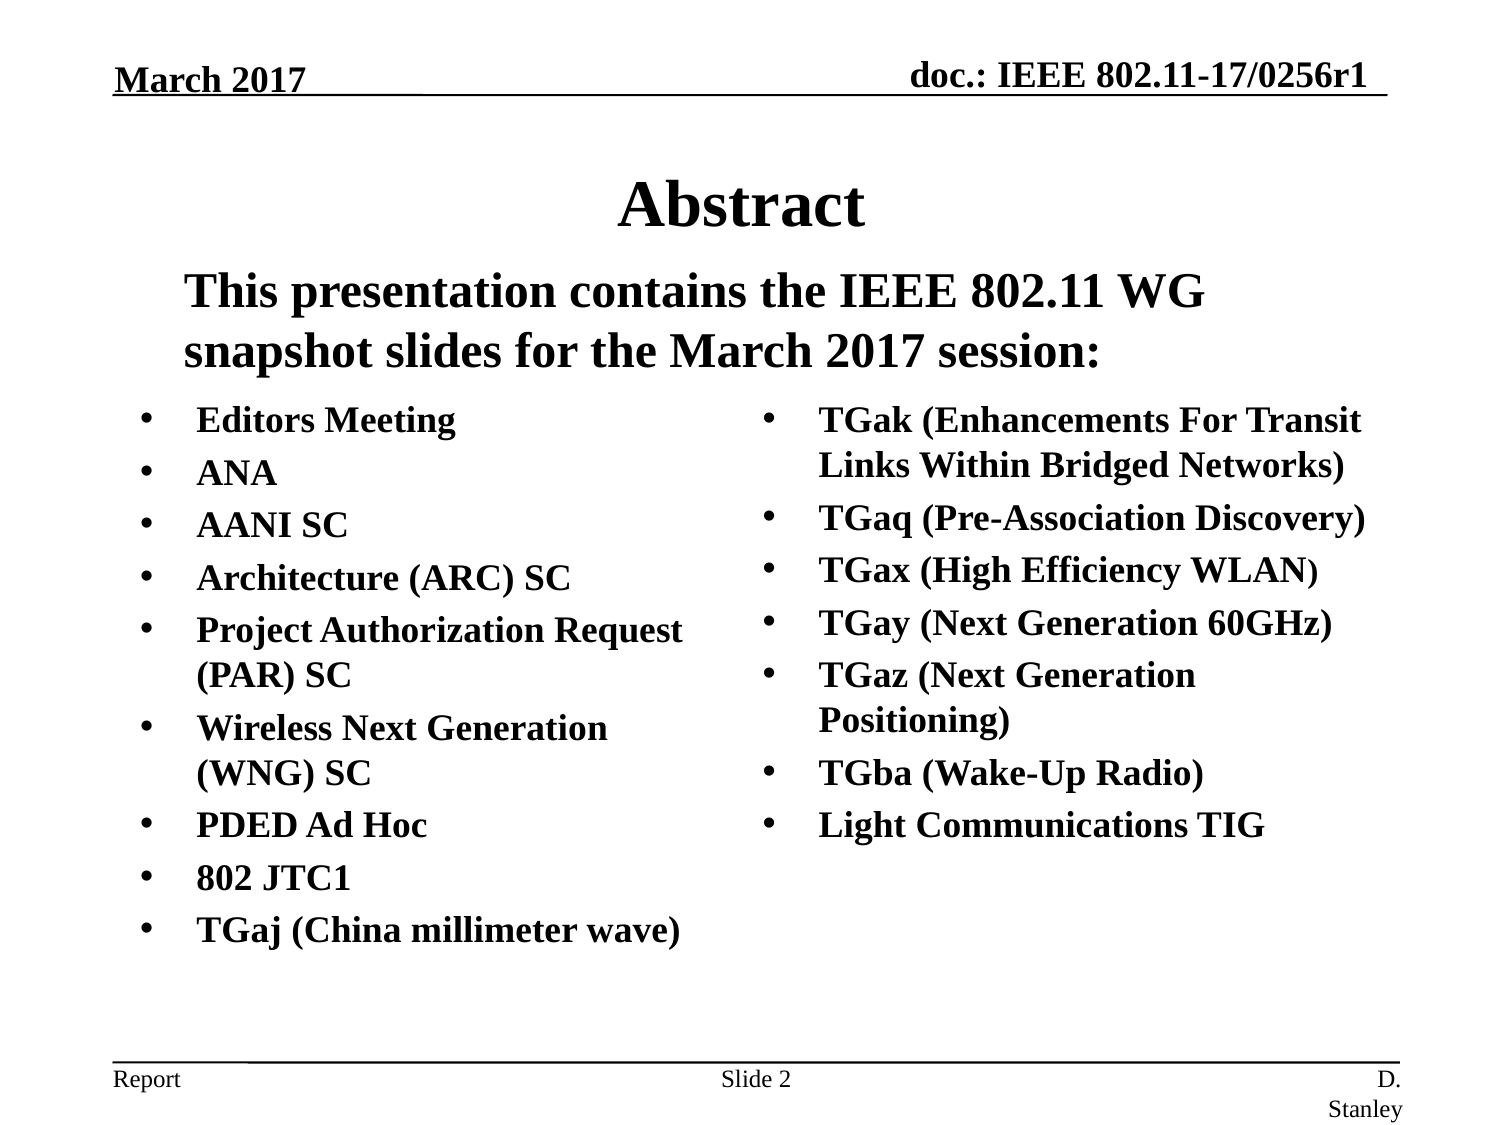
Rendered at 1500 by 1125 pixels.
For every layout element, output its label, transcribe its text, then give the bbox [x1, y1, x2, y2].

list This presentation contains the IEEE 802.11 WG snapshot slides for the March 2017 session: [112, 249, 1388, 388]
slide_number Slide 2 [712, 1062, 800, 1093]
title Abstract [112, 112, 1388, 249]
footer D. Stanley, HP Enterprise [1325, 1062, 1402, 1093]
text_box Editors Meeting ANA AANI SC Architecture (ARC) SC Project Authorization Request (PAR) SC Wireless Next Generation (WNG) SC PDED Ad Hoc 802 JTC1 TGaj (China millimeter wave) TGak (Enhancements For Transit Links Within Bridged Networks) TGaq (Pre-Association Discovery) TGax (High Efficiency WLAN) TGay (Next Generation 60GHz) TGaz (Next Generation Positioning) TGba (Wake-Up Radio) Light Communications TIG [124, 387, 1400, 1025]
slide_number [114, 54, 335, 100]
